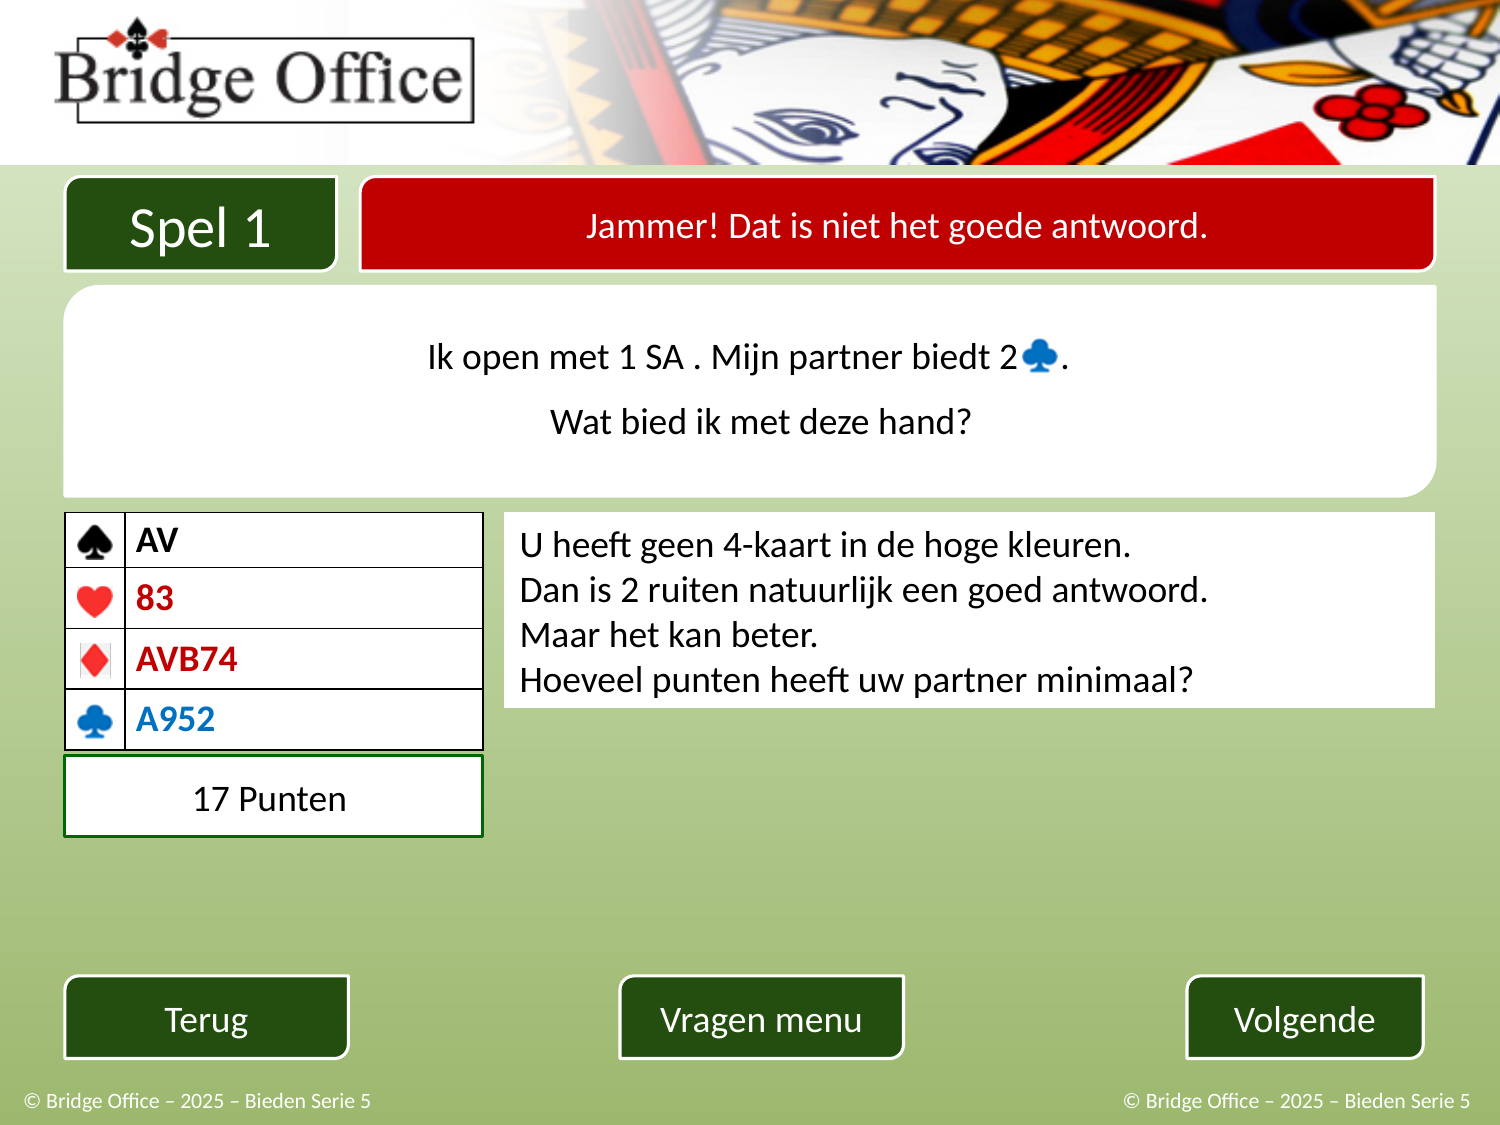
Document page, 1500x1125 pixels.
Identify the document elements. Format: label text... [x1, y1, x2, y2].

table_cell 83 [126, 568, 482, 628]
text_box © Bridge Office – 2025 – Bieden Serie 5 [8, 1079, 393, 1121]
picture [77, 524, 114, 561]
picture [1022, 337, 1058, 374]
picture [77, 703, 114, 740]
text_box Wat bied ik met deze hand? [528, 389, 995, 450]
text_box Spel 1 [63, 179, 339, 273]
text_box U heeft geen 4-kaart in de hoge kleuren. Dan is 2 ruiten natuurlijk een goed antwoord. Maar het kan beter. Hoeveel punten heeft uw partner minimaal? [504, 512, 1435, 708]
text_box Terug [63, 974, 350, 1061]
text_box [63, 284, 1437, 498]
table_header [66, 513, 124, 567]
picture [0, 0, 1500, 166]
table_header AV [126, 513, 482, 567]
table_cell [66, 690, 124, 749]
table_cell [66, 568, 124, 628]
table_cell [66, 629, 124, 688]
text_box © Bridge Office – 2025 – Bieden Serie 5 [1107, 1079, 1500, 1121]
text_box 17 Punten [63, 754, 484, 838]
text_box Volgende [1185, 974, 1425, 1061]
picture [77, 585, 114, 618]
table_cell AVB74 [126, 629, 482, 688]
text_box Jammer! Dat is niet het goede antwoord. [358, 179, 1437, 273]
table_cell A952 [126, 690, 482, 749]
text_box Ik open met 1 SA . Mijn partner biedt 2 . [394, 324, 1104, 385]
picture [77, 643, 114, 679]
text_box Vragen menu [618, 974, 906, 1061]
